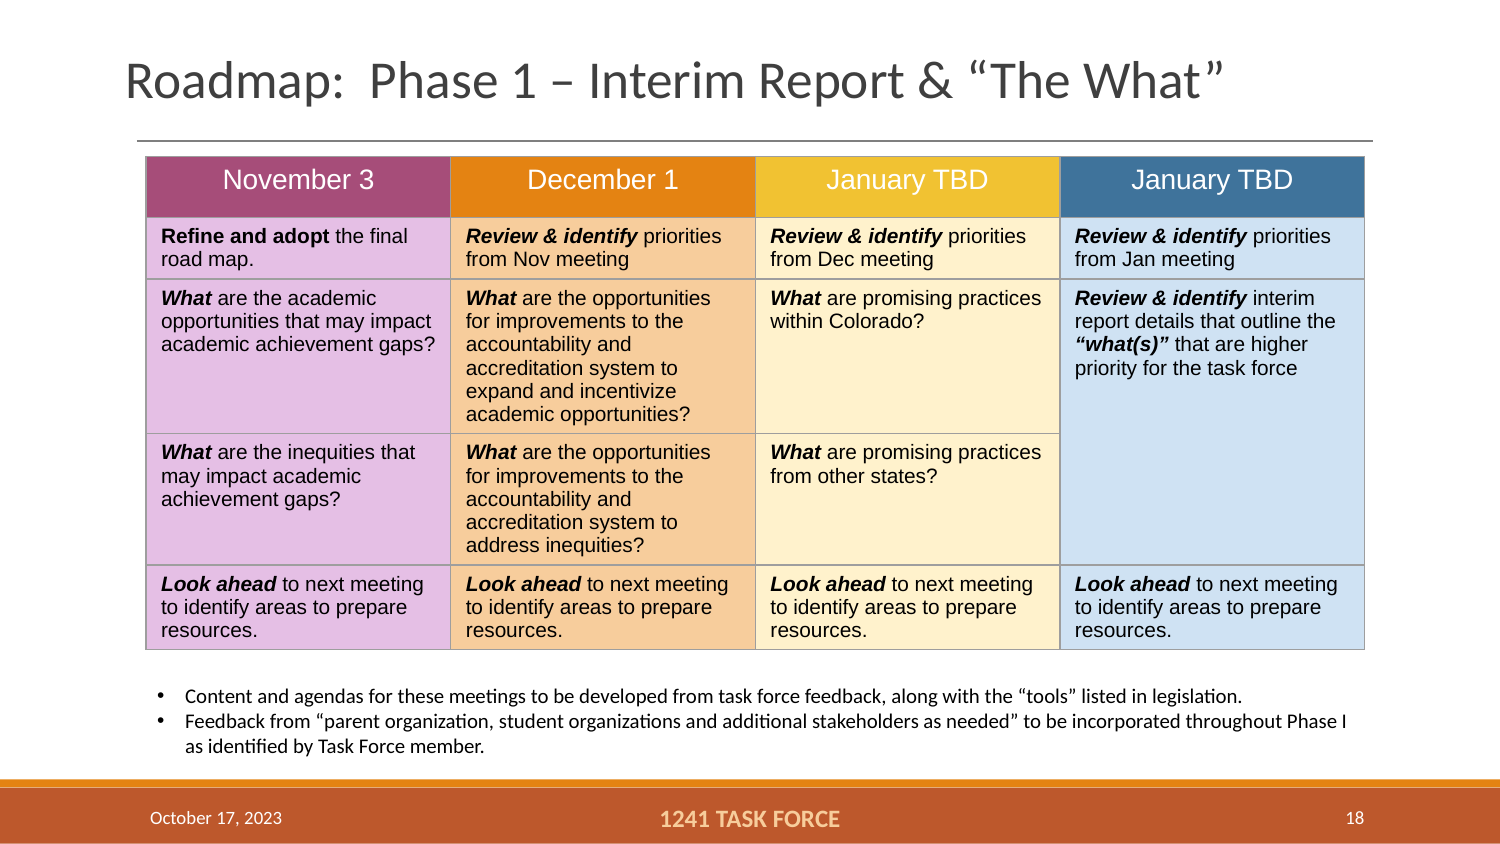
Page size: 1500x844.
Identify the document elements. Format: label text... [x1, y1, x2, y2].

table_header November 3 [147, 157, 450, 217]
table_cell Look ahead to next meeting to identify areas to prepare resources. [147, 566, 450, 649]
table_header January TBD [756, 157, 1059, 217]
table_cell Review & identify interim report details that outline the “what(s)” that are higher priority for the task force [1061, 280, 1364, 564]
table_cell What are the opportunities for improvements to the accountability and accreditation system to expand and incentivize academic opportunities? [451, 280, 755, 433]
slide_number 18 [1218, 794, 1380, 840]
table_header December 1 [451, 157, 755, 217]
table_cell What are promising practices from other states? [756, 434, 1059, 564]
table_cell What are the opportunities for improvements to the accountability and accreditation system to address inequities? [451, 434, 755, 564]
table_cell Review & identify priorities from Jan meeting [1061, 218, 1364, 278]
table_cell Look ahead to next meeting to identify areas to prepare resources. [756, 566, 1059, 649]
table_cell What are promising practices within Colorado? [756, 280, 1059, 433]
table_cell Look ahead to next meeting to identify areas to prepare resources. [1061, 566, 1364, 649]
table_cell What are the inequities that may impact academic achievement gaps? [147, 434, 450, 564]
text_box Content and agendas for these meetings to be developed from task force feedback, along with the “tools” listed in legislation. Feedback from “parent organization, student organizations and additional stakeholders as needed” to be incorporated throughout Phase I as identified by Task Force member. [146, 677, 1365, 764]
table_cell Refine and adopt the final road map. [147, 218, 450, 278]
table_header January TBD [1061, 157, 1364, 217]
table_cell Review & identify priorities from Dec meeting [756, 218, 1059, 278]
table_cell Review & identify priorities from Nov meeting [451, 218, 755, 278]
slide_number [135, 794, 440, 840]
table_cell What are the academic opportunities that may impact academic achievement gaps? [147, 280, 450, 433]
title Roadmap: Phase 1 – Interim Report & “The What” [110, 12, 1390, 117]
table_cell Look ahead to next meeting to identify areas to prepare resources. [451, 566, 755, 649]
footer 1241 TASK FORCE [453, 794, 1047, 840]
